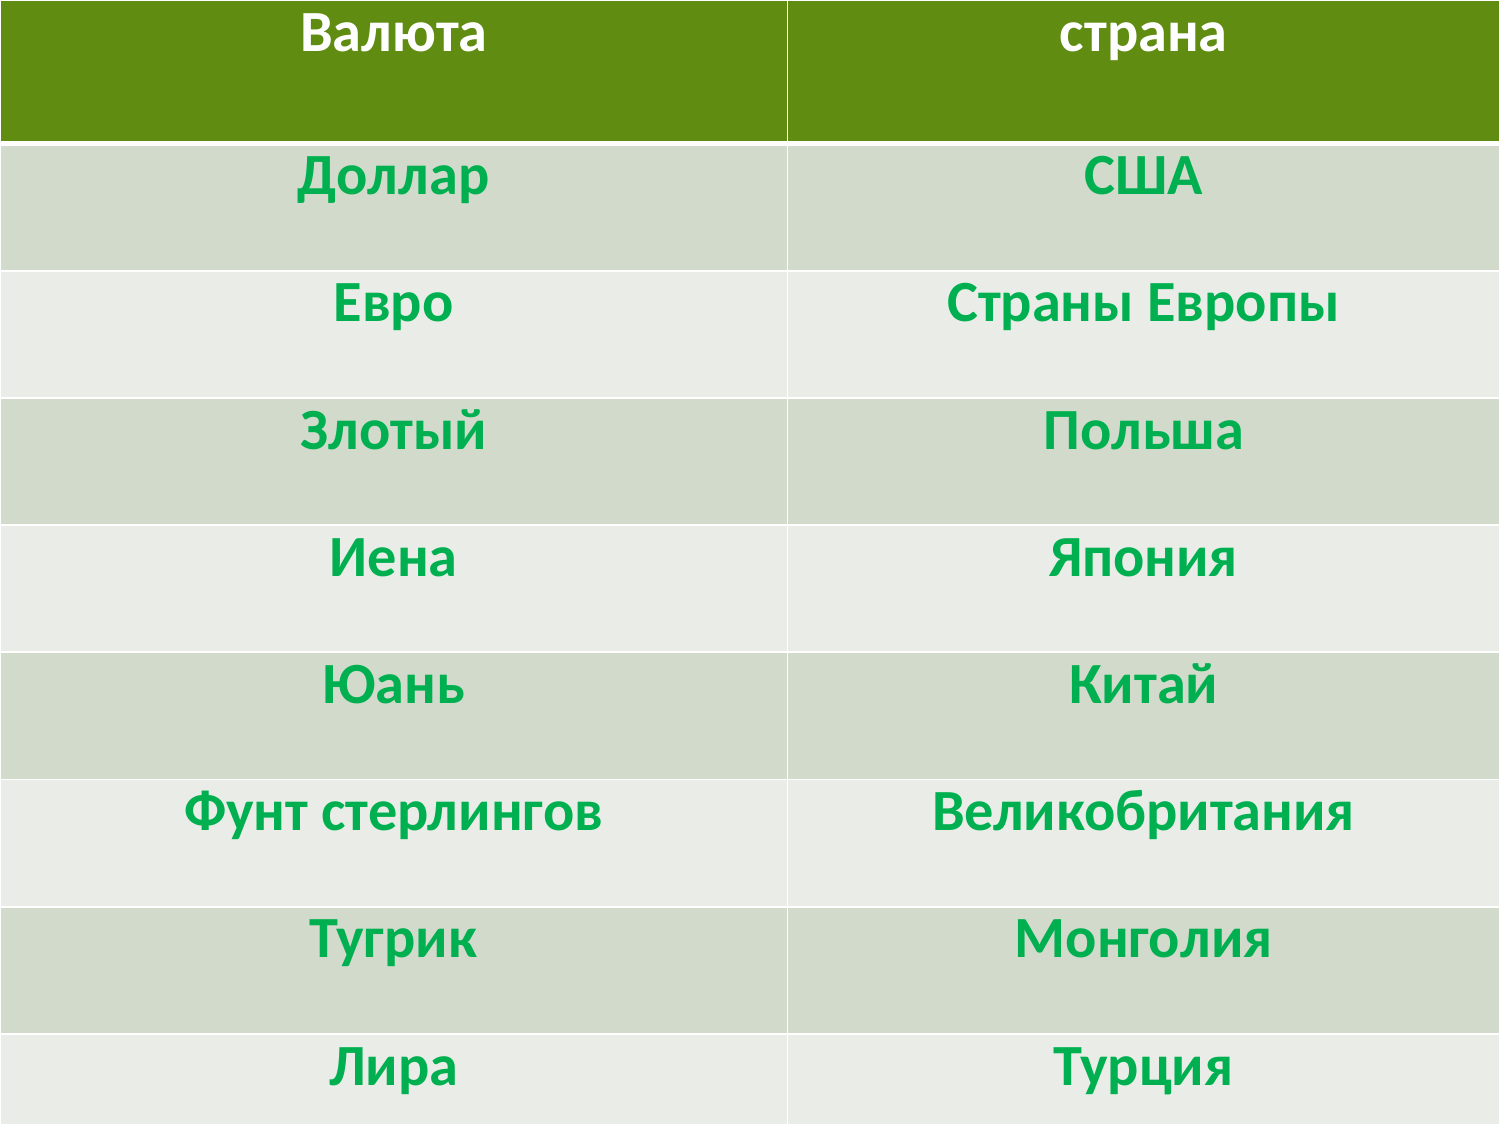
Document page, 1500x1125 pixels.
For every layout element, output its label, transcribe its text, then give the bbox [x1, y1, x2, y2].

table_cell Япония [788, 526, 1499, 651]
table_header Валюта [1, 1, 787, 141]
table_cell Тугрик [1, 908, 787, 1033]
table_cell Китай [788, 653, 1499, 779]
table_cell Польша [788, 399, 1499, 524]
table_cell Фунт стерлингов [1, 780, 787, 906]
table_cell Иена [1, 526, 787, 651]
table_cell Юань [1, 653, 787, 779]
table_cell Доллар [1, 146, 787, 270]
table_cell Злотый [1, 399, 787, 524]
table_cell Великобритания [788, 780, 1499, 906]
table_cell Евро [1, 272, 787, 397]
table_cell США [788, 146, 1499, 270]
table_cell Страны Европы [788, 272, 1499, 397]
table_cell Турция [788, 1035, 1499, 1124]
table_cell Монголия [788, 908, 1499, 1033]
table_header страна [788, 1, 1499, 141]
table_cell Лира [1, 1035, 787, 1124]
